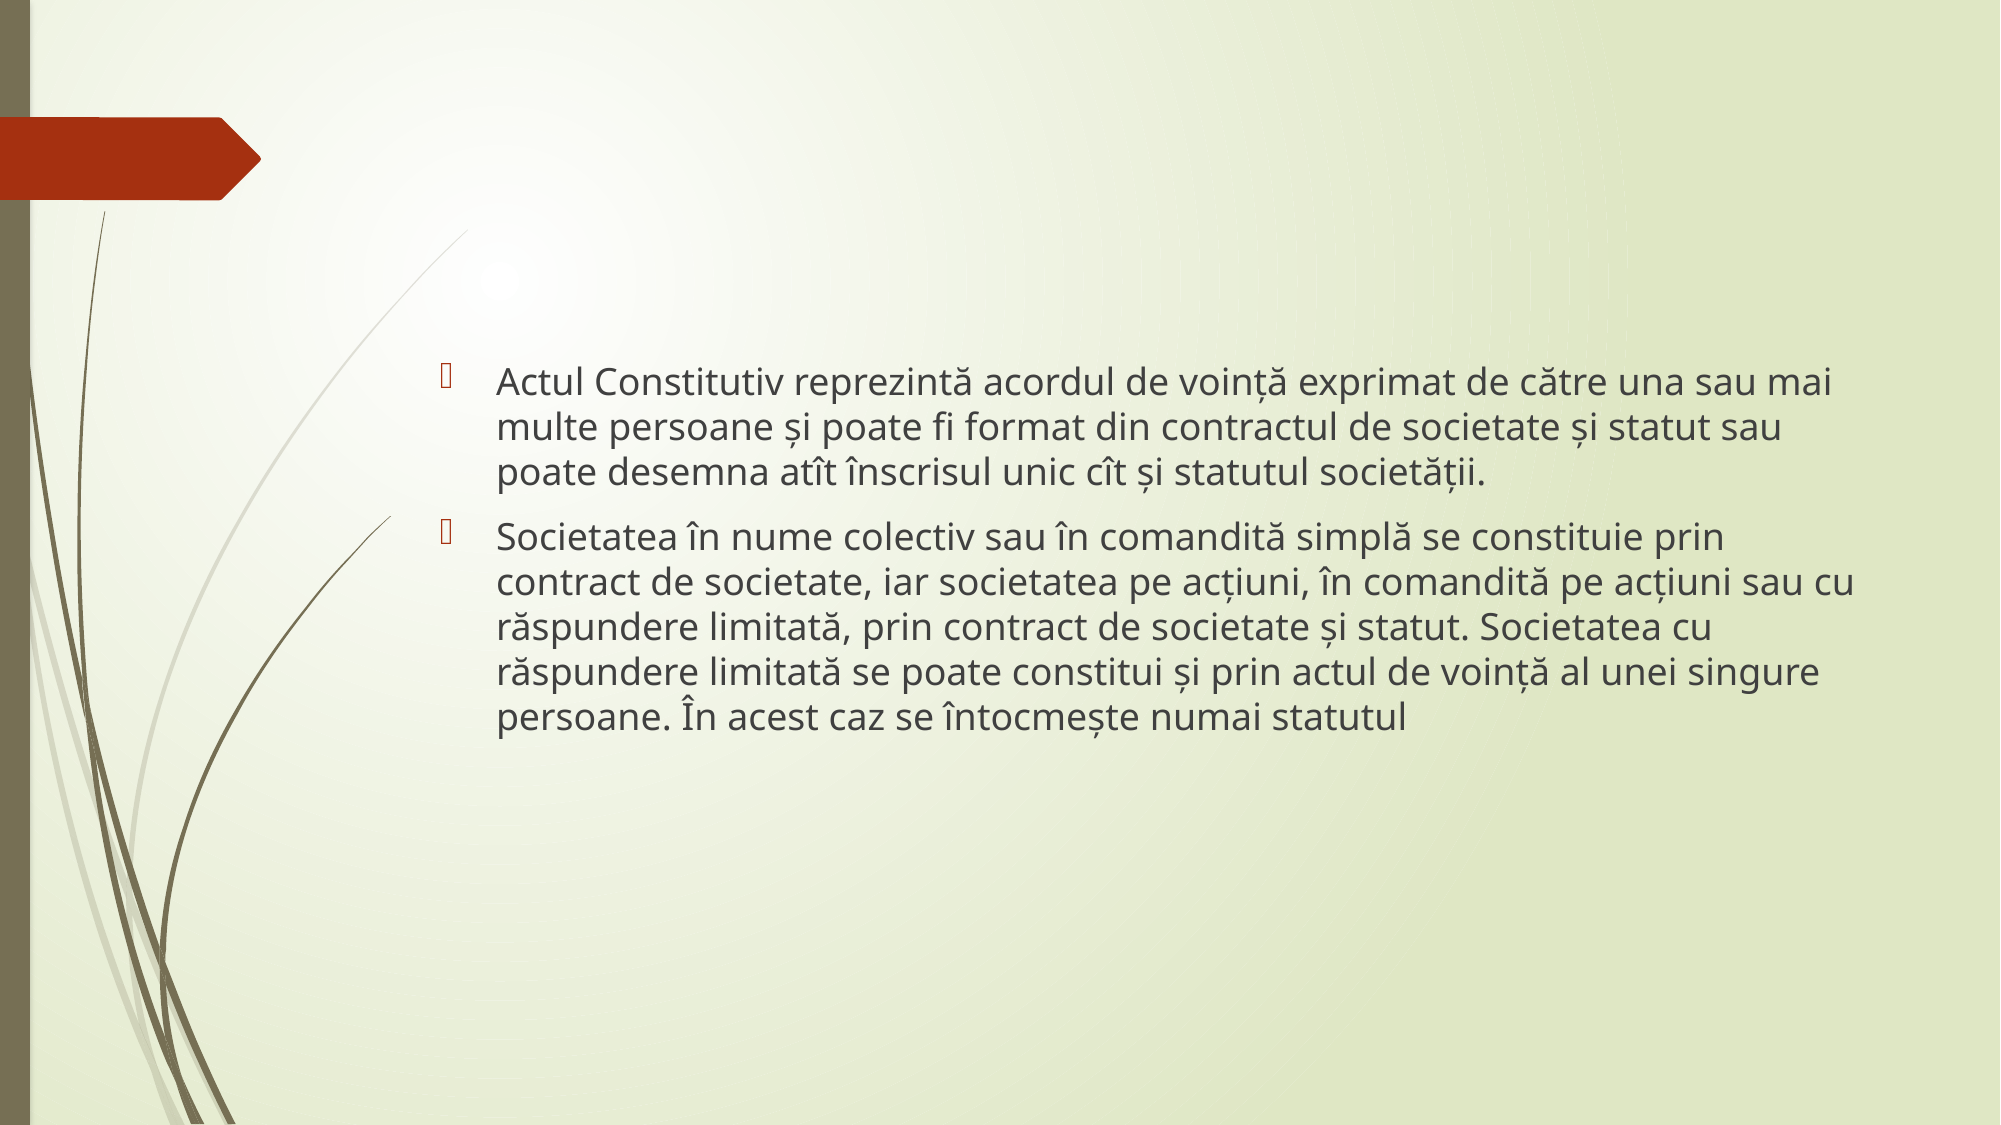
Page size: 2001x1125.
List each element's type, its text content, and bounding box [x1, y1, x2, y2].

list Actul Constitutiv reprezintă acordul de voinţă exprimat de către una sau mai multe persoane şi poate fi format din contractul de societate şi statut sau poate desemna atît înscrisul unic cît şi statutul societăţii. Societatea în nume colectiv sau în comandită simplă se constituie prin contract de societate, iar societatea pe acţiuni, în comandită pe acţiuni sau cu răspundere limitată, prin contract de societate şi statut. Societatea cu răspundere limitată se poate constitui şi prin actul de voinţă al unei singure persoane. În acest caz se întocmeşte numai statutul [424, 350, 1888, 970]
